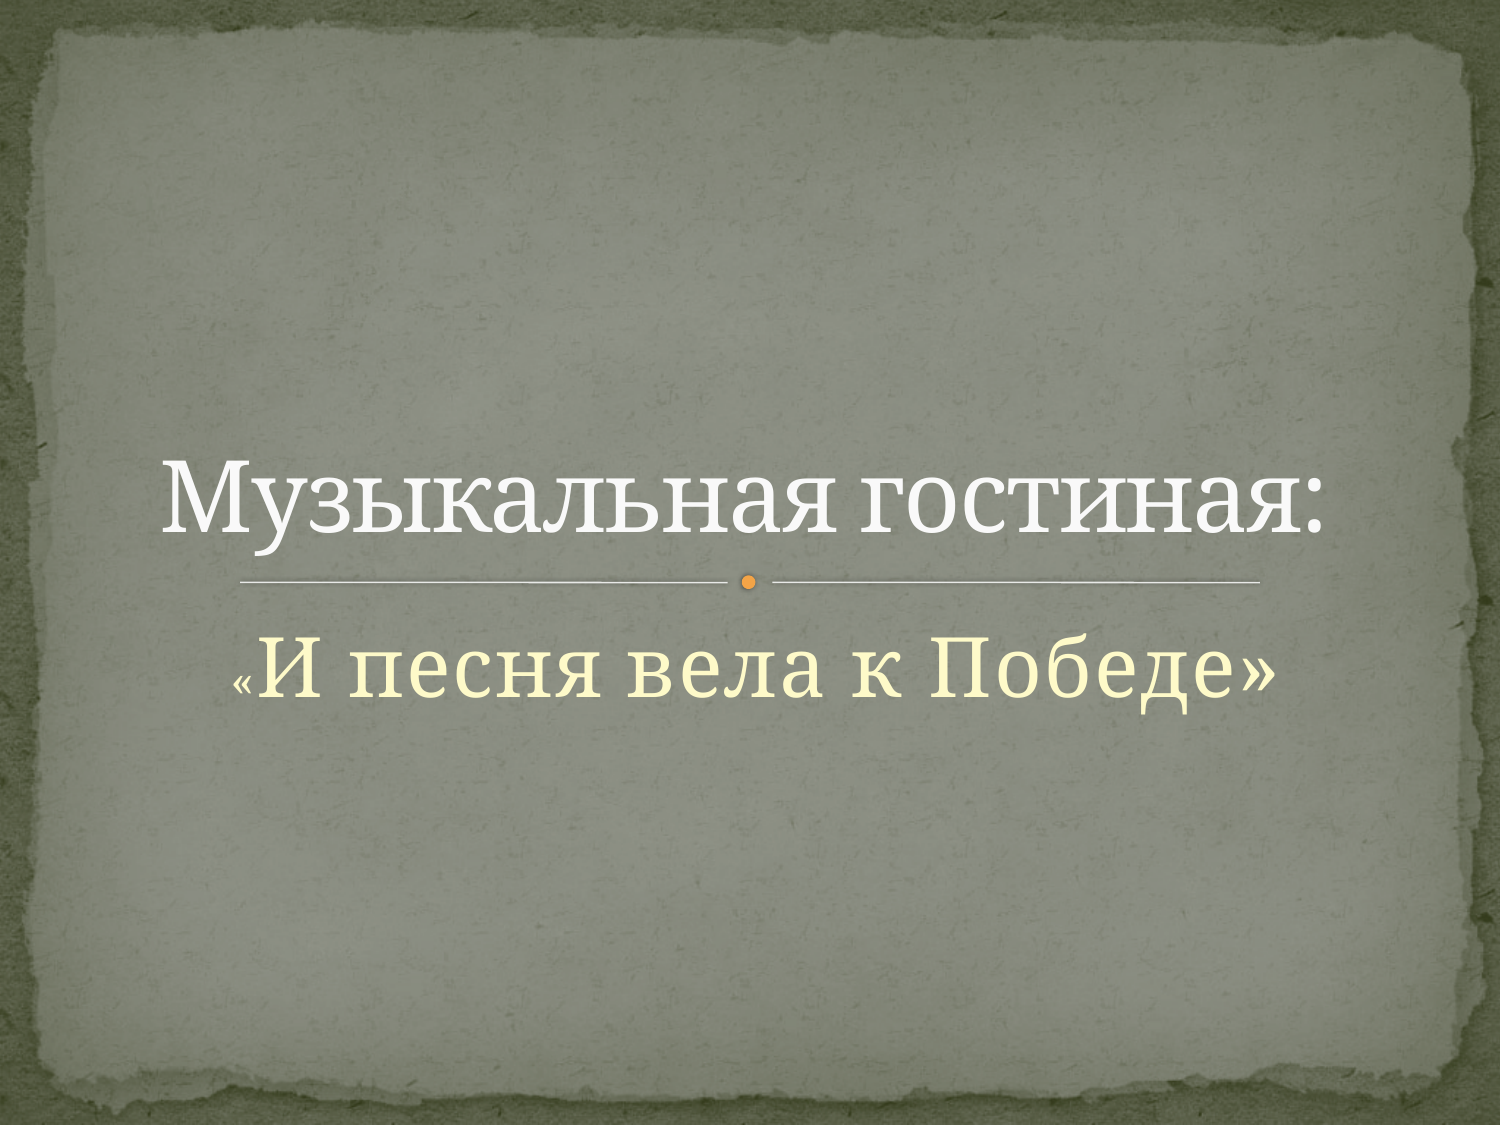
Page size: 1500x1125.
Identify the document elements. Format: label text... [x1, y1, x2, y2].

subtitle «И песня вела к Победе» [75, 606, 1438, 795]
title Музыкальная гостиная: [74, 235, 1438, 561]
